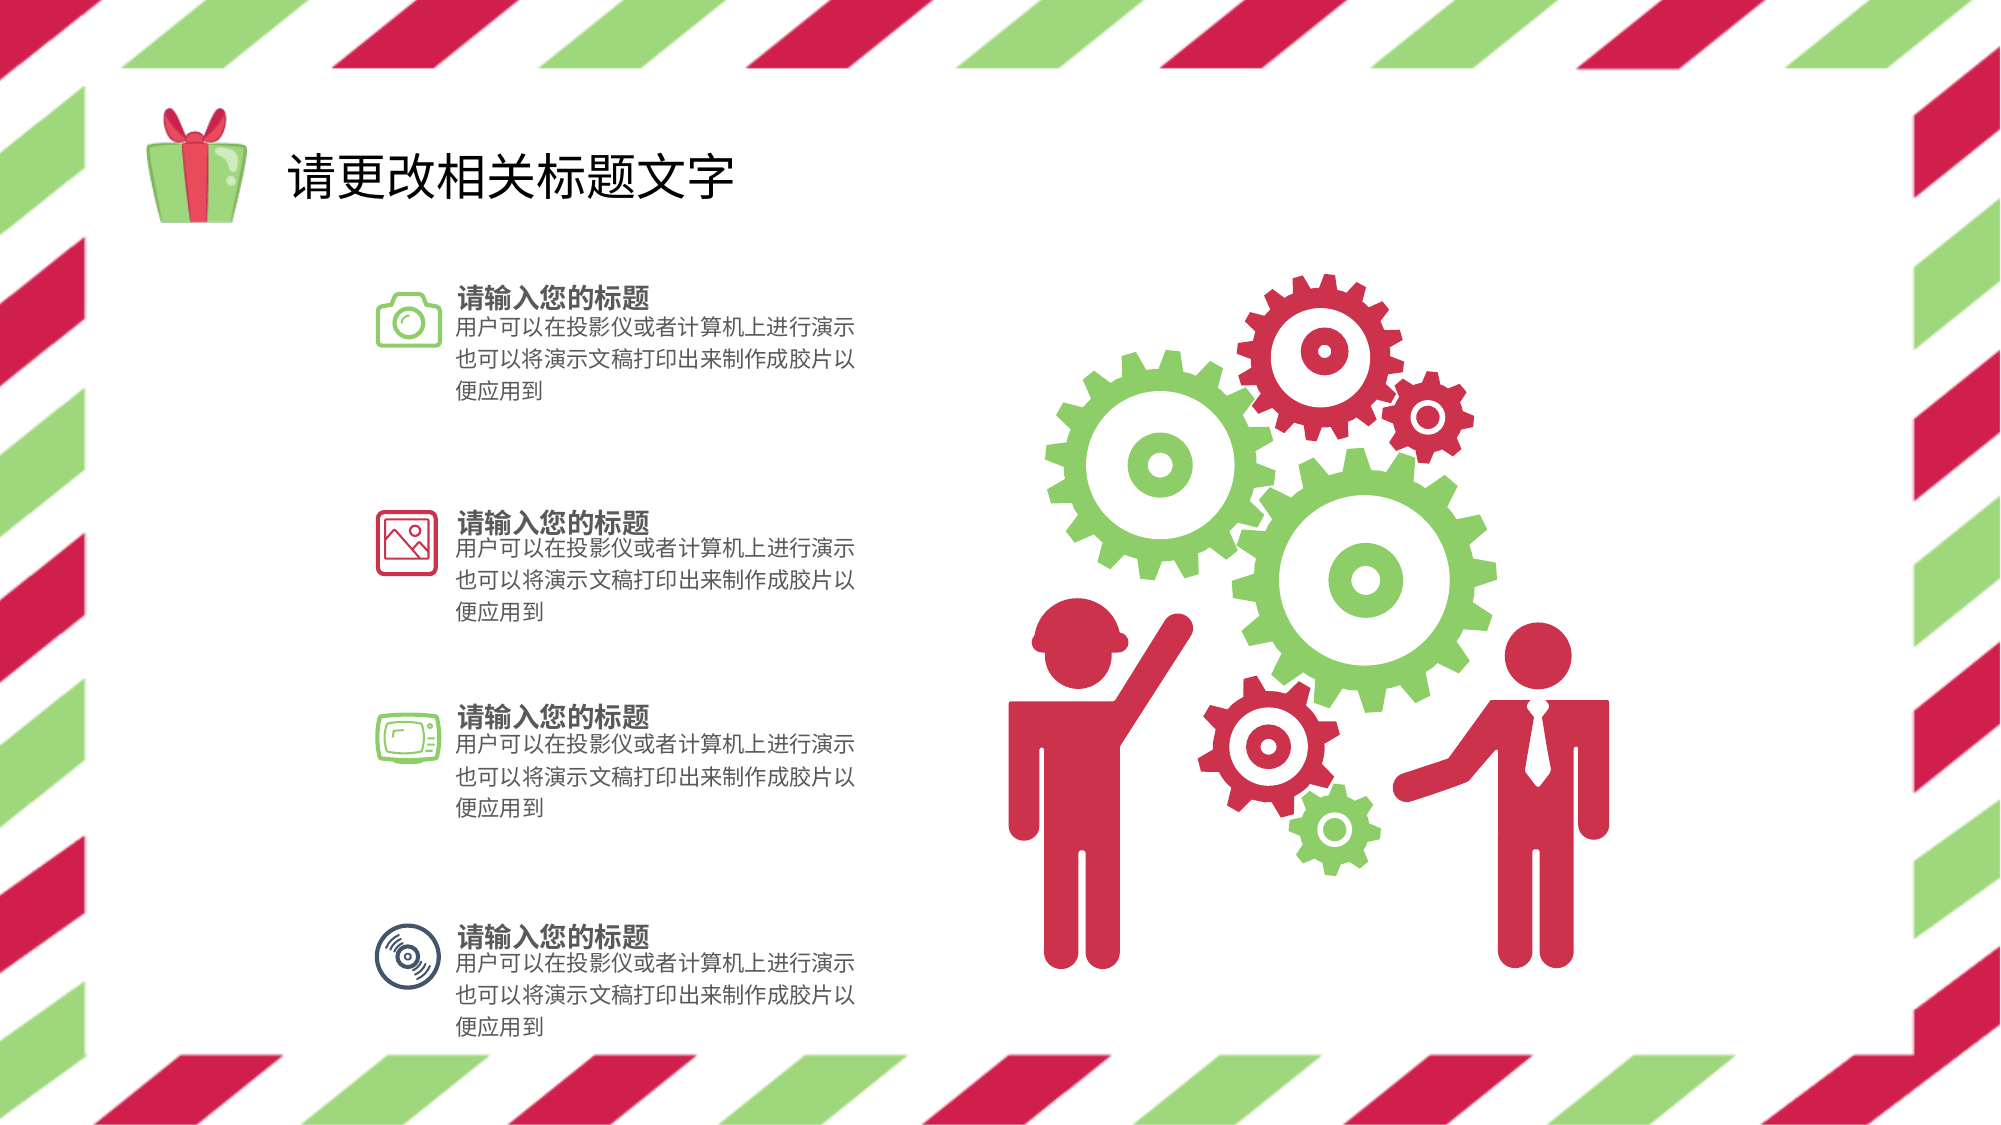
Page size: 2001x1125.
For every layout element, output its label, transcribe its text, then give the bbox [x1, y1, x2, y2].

text_box [1270, 308, 1371, 408]
text_box [1410, 400, 1446, 435]
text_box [455, 693, 857, 823]
text_box [1044, 349, 1276, 581]
text_box [1381, 371, 1475, 464]
text_box [1339, 554, 1392, 607]
picture [0, 0, 2001, 1125]
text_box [375, 291, 443, 348]
text_box 请更改相关标题文字 [270, 137, 753, 214]
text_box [1392, 622, 1610, 969]
text_box [1137, 442, 1183, 488]
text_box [375, 712, 442, 765]
text_box [1231, 447, 1498, 713]
text_box [1229, 707, 1308, 786]
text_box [455, 273, 857, 406]
text_box [1236, 273, 1405, 442]
text_box [1288, 783, 1382, 877]
text_box [1317, 812, 1353, 847]
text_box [455, 498, 857, 626]
text_box [1309, 336, 1340, 367]
text_box [1197, 675, 1340, 818]
text_box [1253, 731, 1284, 762]
text_box [1086, 391, 1235, 540]
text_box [374, 923, 441, 990]
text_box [455, 913, 857, 1042]
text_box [1008, 598, 1196, 970]
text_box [375, 510, 438, 577]
text_box [1279, 495, 1450, 666]
